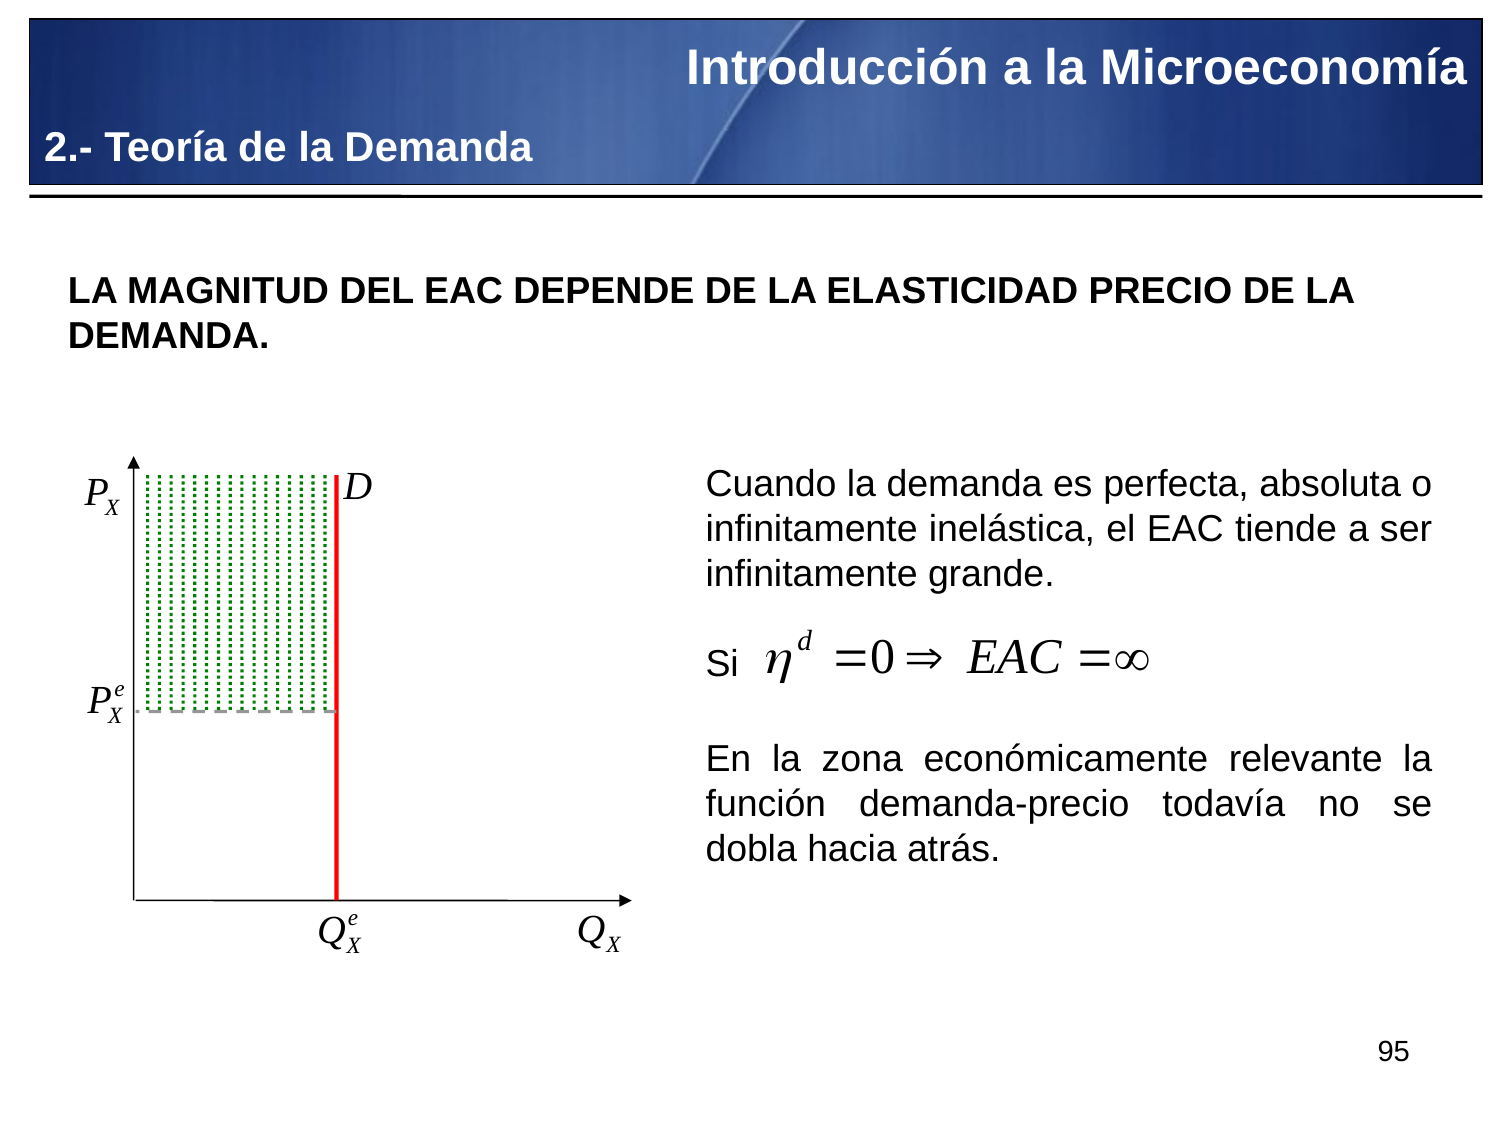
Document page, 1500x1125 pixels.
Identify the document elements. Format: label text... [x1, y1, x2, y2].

slide_number 95 [1074, 1024, 1426, 1103]
text_box 2.- Teoría de la Demanda [29, 112, 585, 178]
text_box Cuando la demanda es perfecta, absoluta o infinitamente inelástica, el EAC tiende a ser infinitamente grande. Si En la zona económicamente relevante la función demanda-precio todavía no se dobla hacia atrás. [690, 451, 1448, 877]
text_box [759, 618, 1161, 695]
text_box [77, 455, 632, 961]
text_box [29, 19, 1483, 185]
text_box Introducción a la Microeconomía [608, 26, 1483, 102]
text_box LA MAGNITUD DEL EAC DEPENDE DE LA ELASTICIDAD PRECIO DE LA DEMANDA. [53, 259, 1436, 364]
